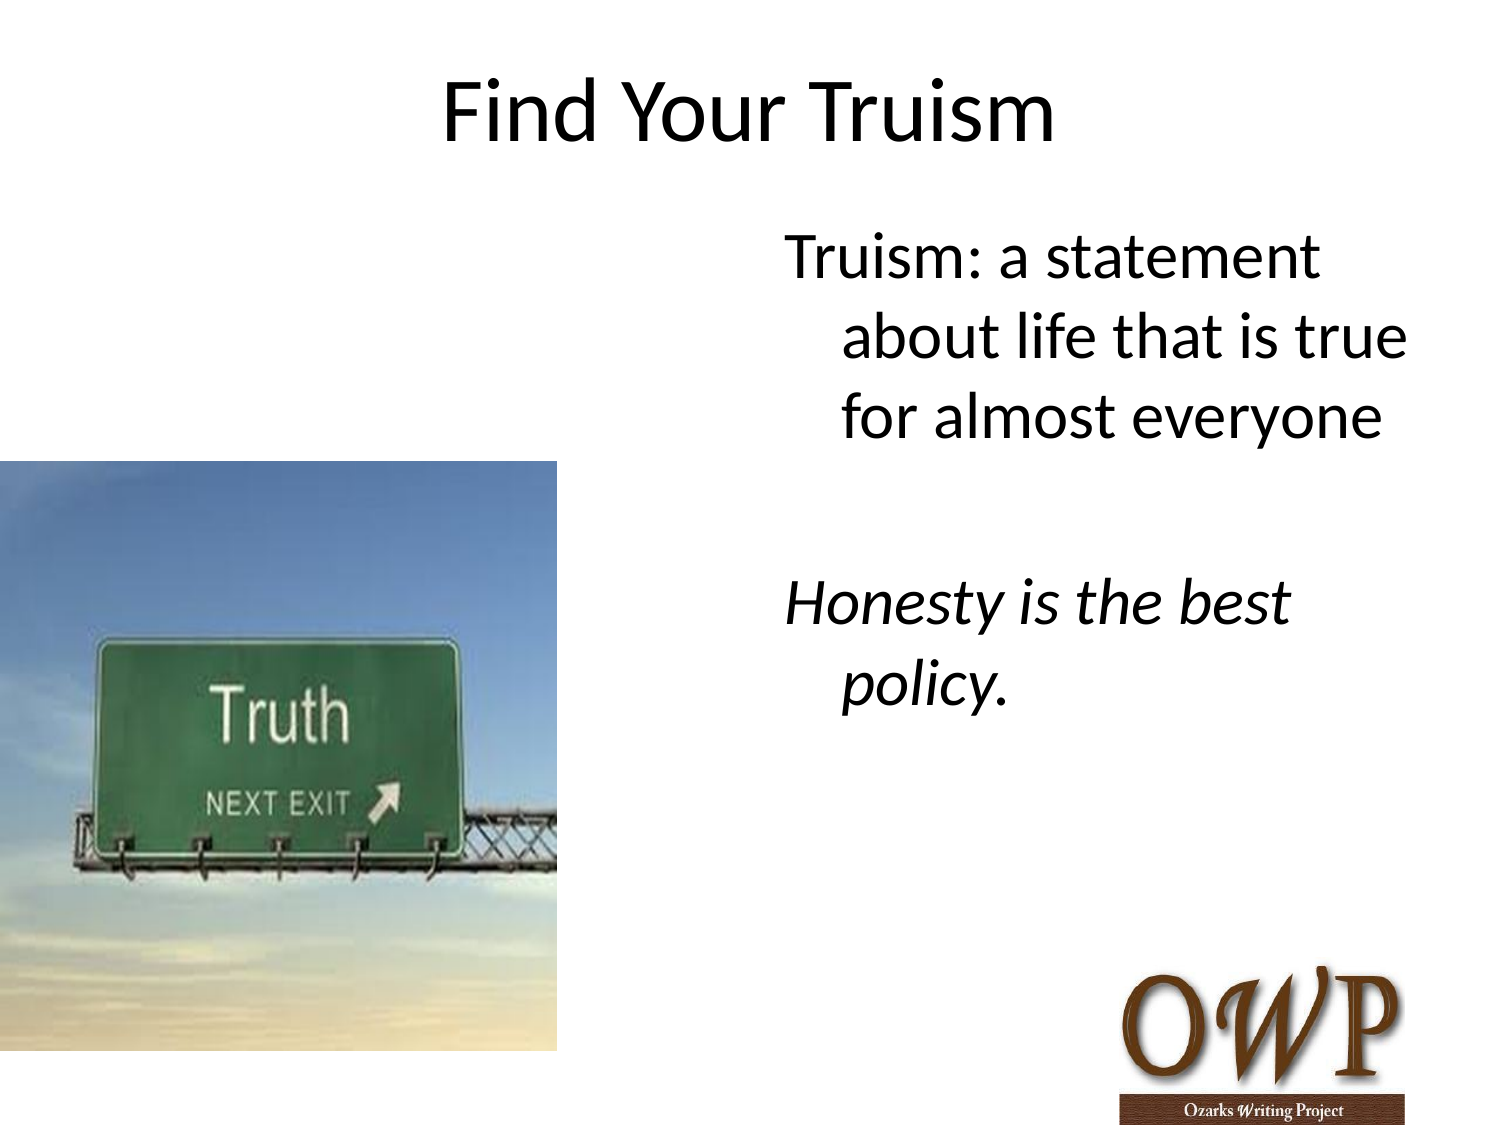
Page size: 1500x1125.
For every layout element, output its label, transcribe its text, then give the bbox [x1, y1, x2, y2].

picture [1119, 957, 1405, 1125]
list Truism: a statement about life that is true for almost everyone Honesty is the best policy. [769, 196, 1425, 808]
picture [0, 460, 557, 1051]
title Find Your Truism [75, 33, 1425, 175]
